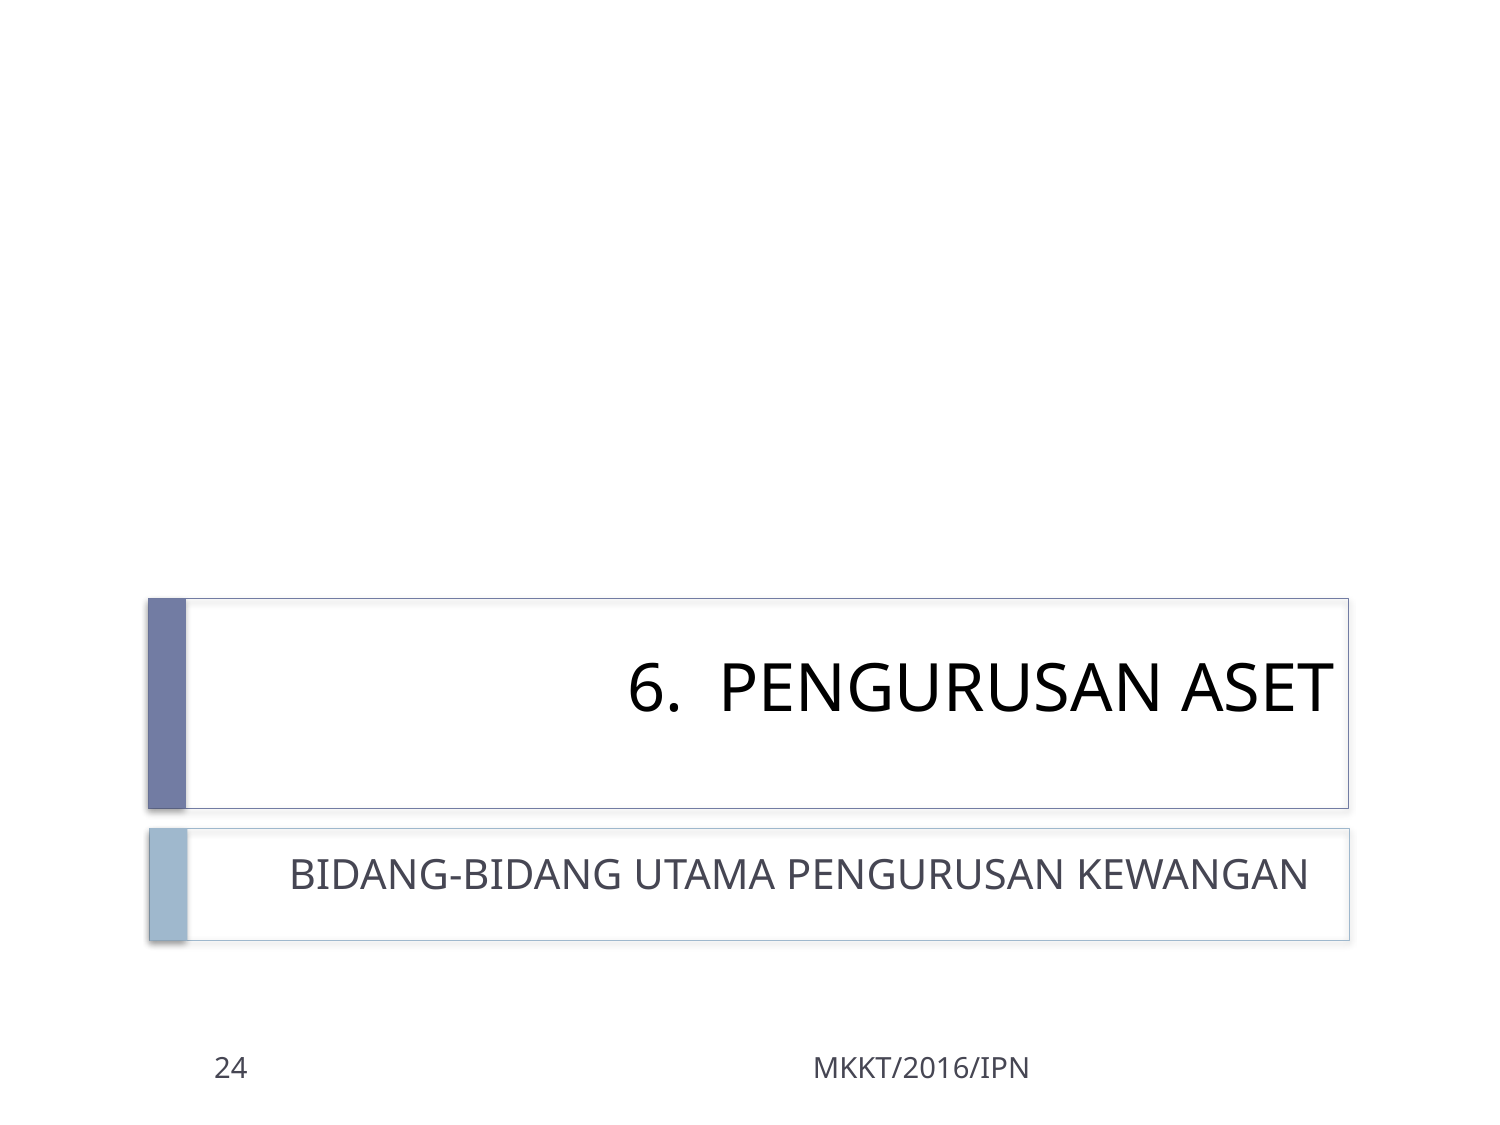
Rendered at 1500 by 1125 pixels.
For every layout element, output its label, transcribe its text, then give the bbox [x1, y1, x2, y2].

title 6. PENGURUSAN ASET [187, 637, 1350, 800]
slide_number 24 [199, 1042, 400, 1103]
footer MKKT/2016/IPN [475, 1042, 1046, 1103]
subtitle BIDANG-BIDANG UTAMA PENGURUSAN KEWANGAN [200, 840, 1325, 929]
